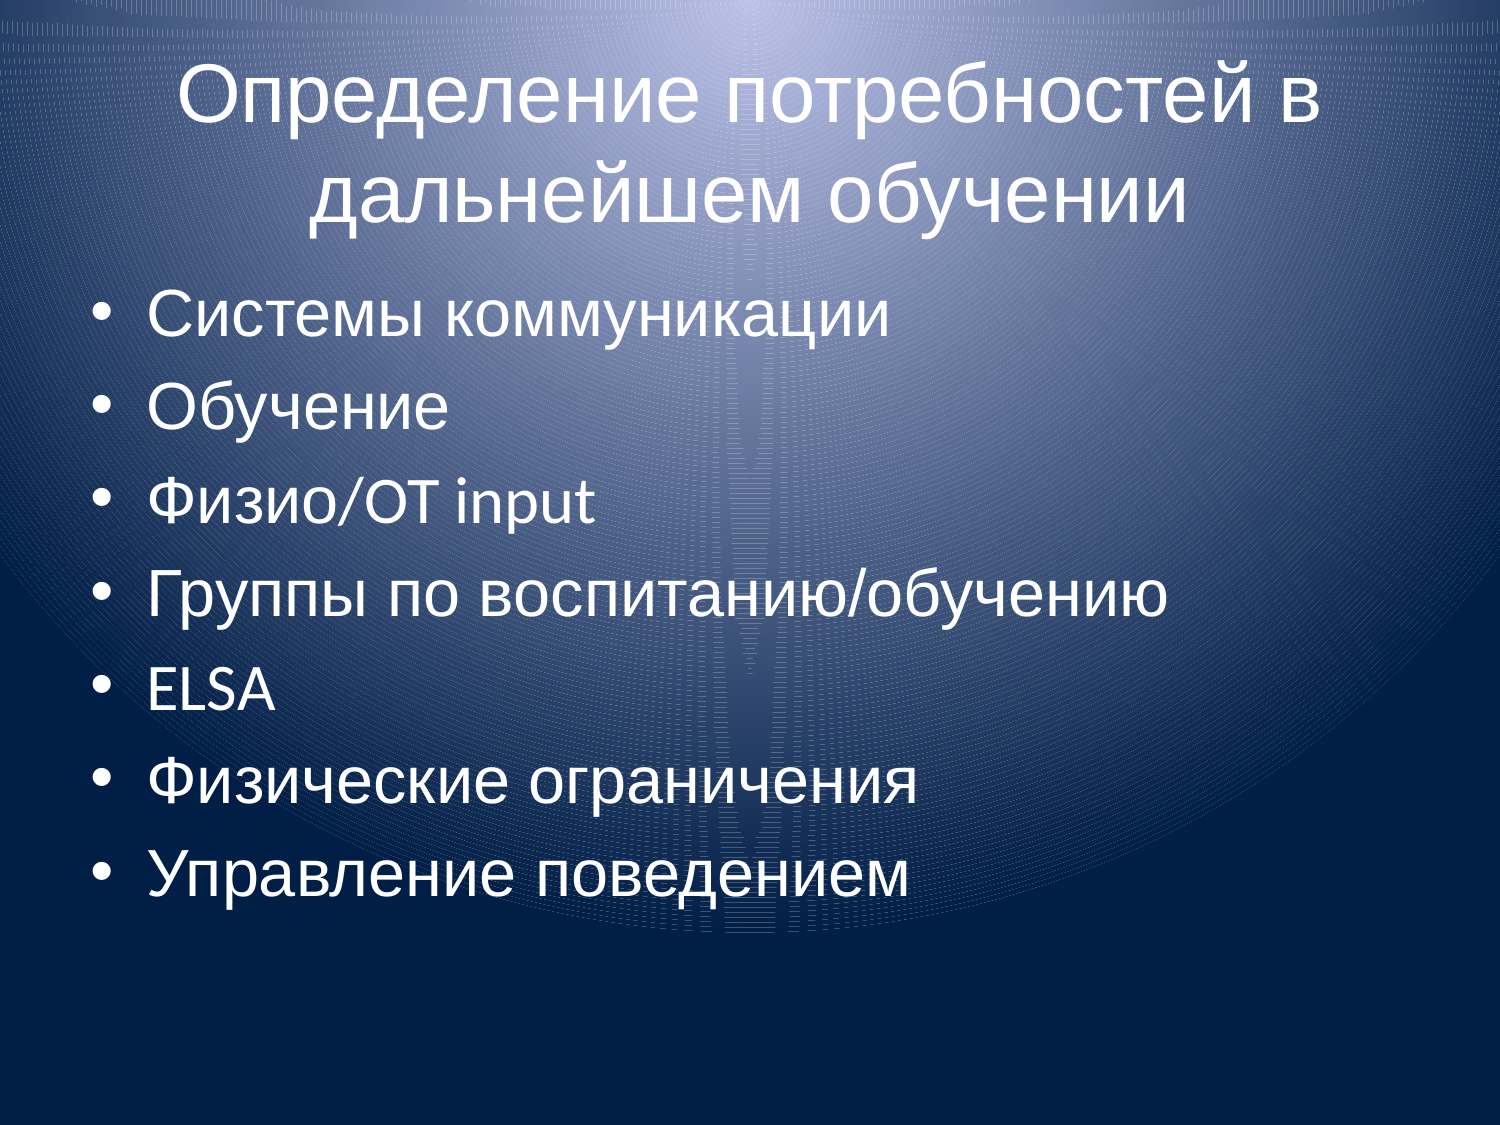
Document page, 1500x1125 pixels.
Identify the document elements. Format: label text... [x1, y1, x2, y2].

title Определение потребностей в дальнейшем обучении [74, 44, 1426, 233]
list Системы коммуникации Обучение Физио/OT input Группы по воспитанию/обучению ELSA Физические ограничения Управление поведением [74, 262, 1426, 1006]
